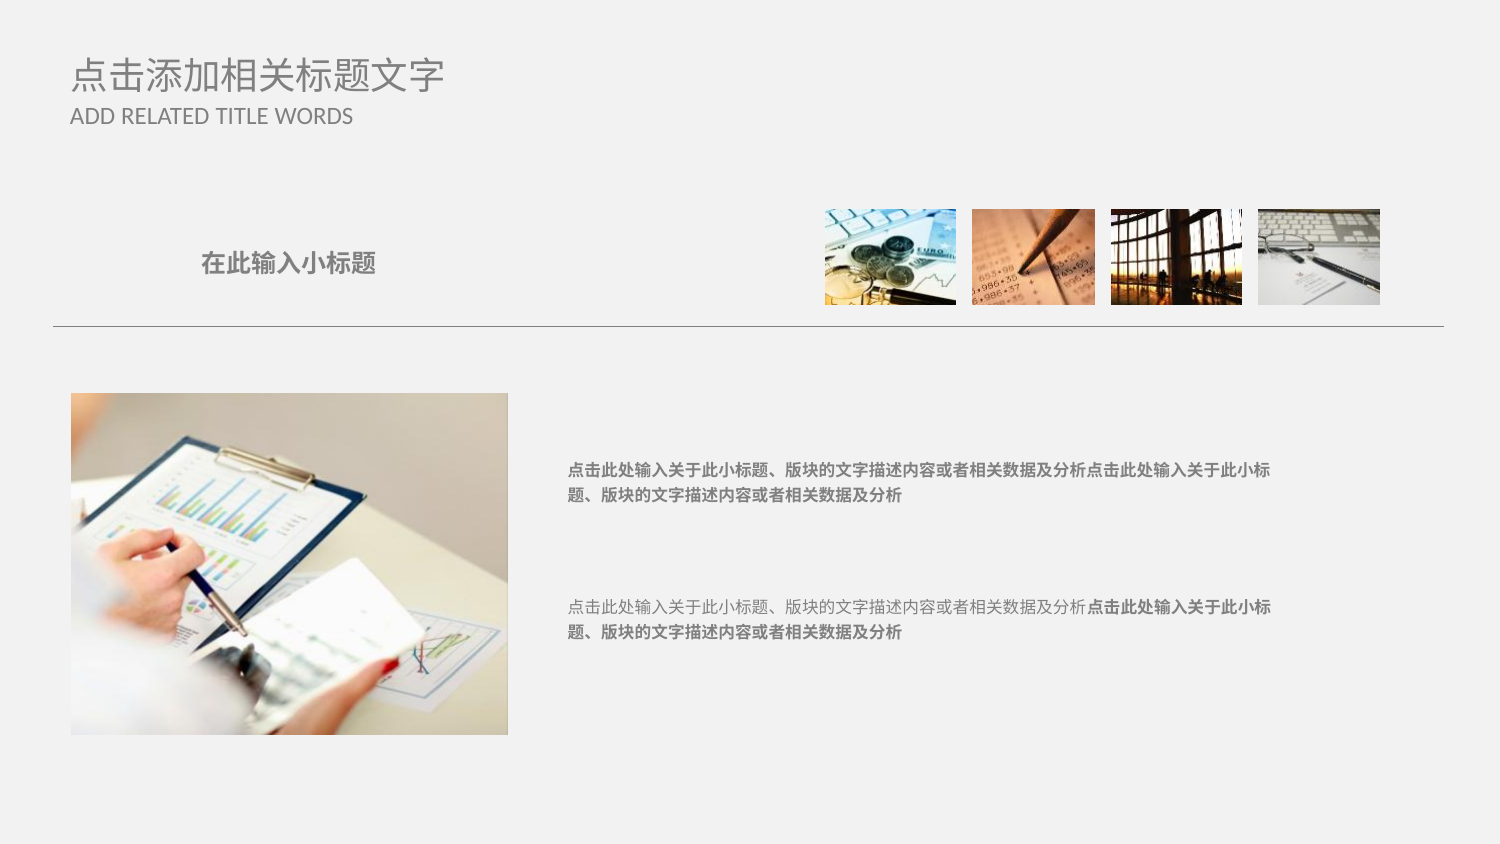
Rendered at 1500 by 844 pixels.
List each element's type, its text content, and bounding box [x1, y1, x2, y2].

text_box ADD RELATED TITLE WORDS [54, 91, 371, 138]
text_box 在此输入小标题 [190, 242, 790, 284]
text_box 点击此处输入关于此小标题、版块的文字描述内容或者相关数据及分析点击此处输入关于此小标题、版块的文字描述内容或者相关数据及分析 [556, 448, 1295, 535]
picture [1258, 209, 1380, 305]
picture [824, 208, 956, 305]
picture [71, 393, 508, 735]
picture [971, 209, 1095, 305]
text_box 点击添加相关标题文字 [54, 43, 462, 105]
picture [1111, 209, 1243, 305]
text_box 点击此处输入关于此小标题、版块的文字描述内容或者相关数据及分析点击此处输入关于此小标题、版块的文字描述内容或者相关数据及分析 [556, 586, 1283, 673]
